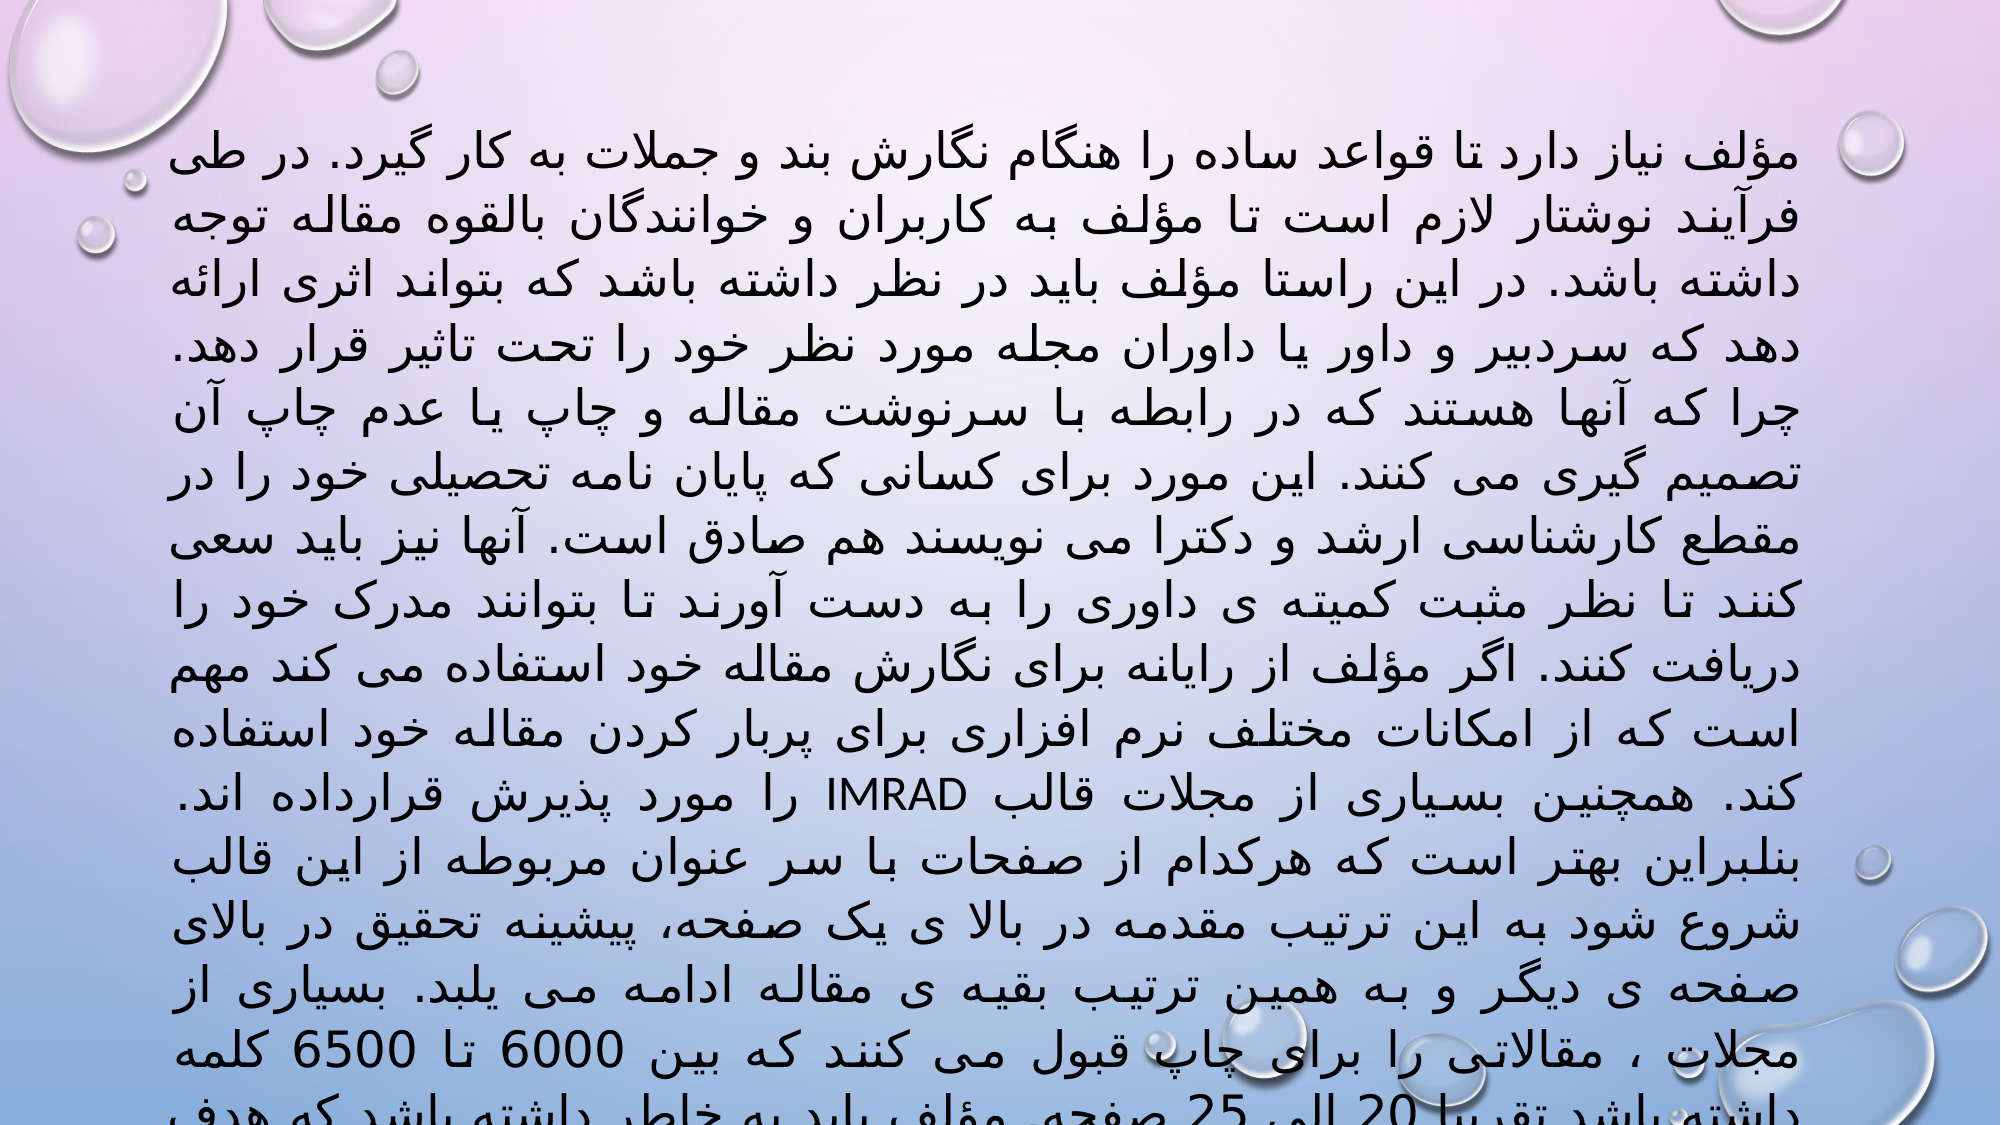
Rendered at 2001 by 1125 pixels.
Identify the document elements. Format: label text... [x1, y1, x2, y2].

picture [0, 0, 2000, 1125]
text_box مؤلف نیاز دارد تا قواعد ساده را هنگام نگارش بند و جملات به کار گیرد. در طی فرآیند نوشتار لازم است تا مؤلف به کاربران و خوانندگان بالقوه مقاله توجه داشته باشد. در این راستا مؤلف باید در نظر داشته باشد که بتواند اثری ارائه دهد که سردبیر و داور یا داوران مجله مورد نظر خود را تحت تاثیر قرار دهد. چرا که آنها هستند که در رابطه با سرنوشت مقاله و چاپ یا عدم چاپ آن تصمیم گیری می کنند. این مورد برای کسانی که پایان نامه تحصیلی خود را در مقطع کارشناسی ارشد و دکترا می نویسند هم صادق است. آنها نیز باید سعی کنند تا نظر مثبت کمیته ی داوری را به دست آورند تا بتوانند مدرک خود را دریافت کنند. اگر مؤلف از رایانه برای نگارش مقاله خود استفاده می کند مهم است که از امکانات مختلف نرم افزاری برای پربار کردن مقاله خود استفاده کند. همچنین بسیاری از مجلات قالب IMRAD را مورد پذیرش قرارداده اند. بنلبراین بهتر است که هرکدام از صفحات با سر عنوان مربوطه از این قالب شروع شود به این ترتیب مقدمه در بالا ی یک صفحه، پیشینه تحقیق در بالای صفحه ی دیگر و به همین ترتیب بقیه ی مقاله ادامه می یلبد. بسیاری از مجلات ، مقالاتی را برای چاپ قبول می کنند که بین 6000 تا 6500 کلمه داشته باشد تقریبا 20 الی 25 صفحه. مؤلف باید به خاطر داشته باشد که هدف او از نگارش مقاله پاسخ به یک یا چند سؤال خاص پژوهشی است. در این راستا باید ققط زمینه کافی برای دلیل انجام پژوهشی خود، روش شناسی کافی برای تکرار پژوهش، داده ها و توضیحات کافی برای درک نتایج را ارائه دهد. [152, 106, 1817, 1125]
